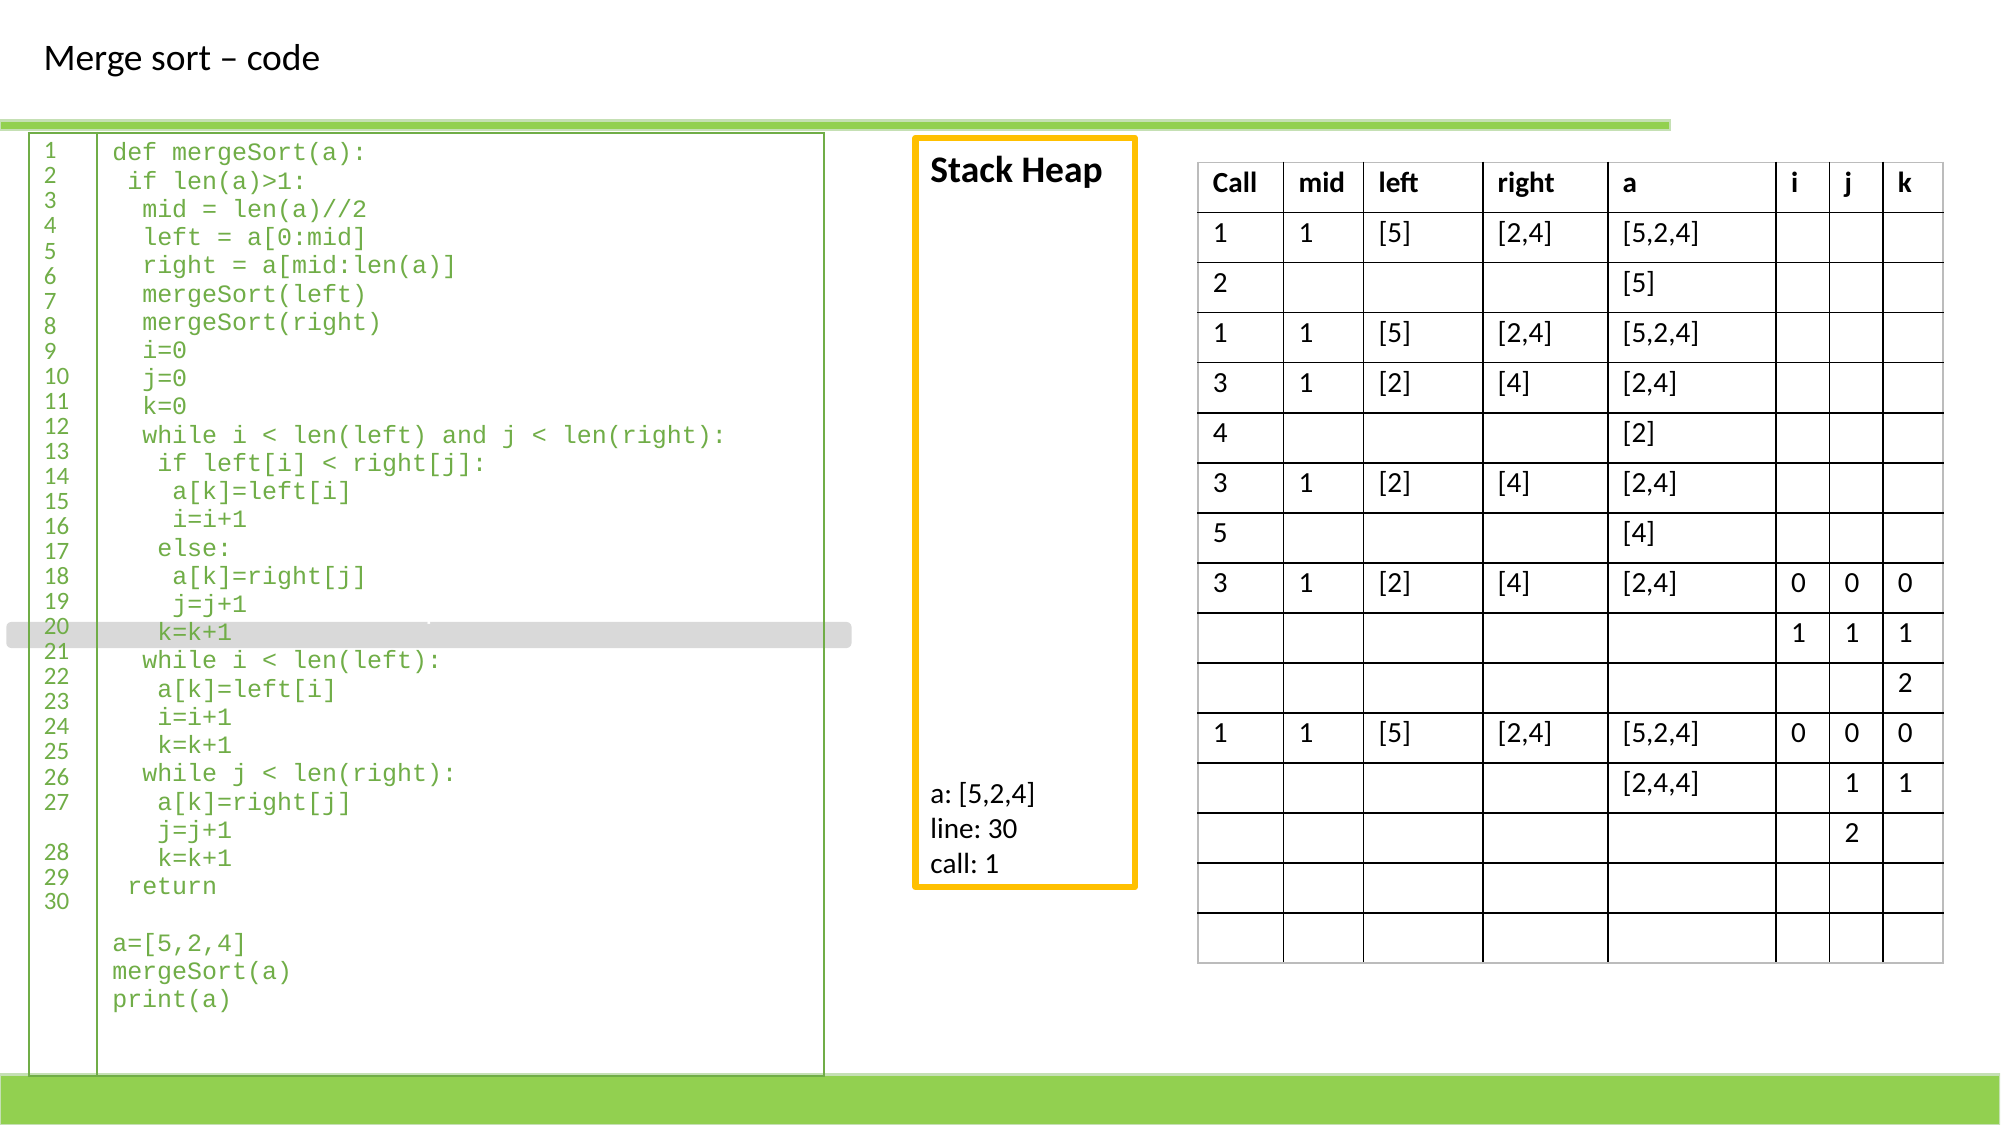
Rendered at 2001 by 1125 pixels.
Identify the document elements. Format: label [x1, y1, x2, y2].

table_cell [1609, 414, 1775, 462]
table_cell [1609, 714, 1775, 762]
table_cell [1884, 263, 1942, 312]
table_cell [1284, 764, 1363, 812]
table_cell [1777, 564, 1829, 612]
table_cell [1199, 864, 1283, 912]
table_cell [1484, 514, 1607, 562]
table_cell [1609, 213, 1775, 262]
table_cell [1609, 914, 1775, 962]
table_cell [1609, 263, 1775, 312]
table_cell [1199, 414, 1283, 462]
table_cell [1199, 564, 1283, 612]
table_cell [1777, 464, 1829, 512]
table_cell [1830, 213, 1882, 262]
table_cell [1777, 213, 1829, 262]
table_cell [1199, 464, 1283, 512]
table_cell [1484, 764, 1607, 812]
table_cell [1364, 864, 1482, 912]
table_cell [1364, 263, 1482, 312]
table_cell [1284, 514, 1363, 562]
table_cell [1884, 514, 1942, 562]
text_box [6, 621, 28, 649]
table_cell [1484, 263, 1607, 312]
table_header [1830, 163, 1882, 212]
table_cell [1830, 764, 1882, 812]
table_cell [1830, 313, 1882, 362]
table_cell [1284, 714, 1363, 762]
table_cell [1484, 614, 1607, 662]
table_cell [1777, 864, 1829, 912]
table_header [1199, 163, 1283, 212]
table_header [1777, 163, 1829, 212]
table_cell [1484, 213, 1607, 262]
table_cell [1609, 514, 1775, 562]
table_cell [1284, 914, 1363, 962]
table_cell [1830, 464, 1882, 512]
table_cell [1609, 363, 1775, 412]
table_cell [1364, 914, 1482, 962]
table_cell [1777, 313, 1829, 362]
table_cell [1199, 614, 1283, 662]
table_cell [1830, 414, 1882, 462]
table_cell [1777, 263, 1829, 312]
table_cell [1884, 313, 1942, 362]
table_cell [1484, 414, 1607, 462]
table_cell [1830, 914, 1882, 962]
table_cell [1884, 414, 1942, 462]
table_cell [1777, 814, 1829, 862]
table_cell [1884, 814, 1942, 862]
table_cell [1284, 814, 1363, 862]
table_cell [1884, 614, 1942, 662]
table_cell [1884, 464, 1942, 512]
table_cell [1484, 664, 1607, 712]
table_cell [1199, 664, 1283, 712]
table_cell [1284, 263, 1363, 312]
table_cell [1364, 213, 1482, 262]
table_cell [1830, 814, 1882, 862]
table_cell [1777, 414, 1829, 462]
table_cell [1364, 764, 1482, 812]
table_cell [1284, 363, 1363, 412]
table_cell [1284, 213, 1363, 262]
table_cell [1364, 313, 1482, 362]
table_cell [1884, 564, 1942, 612]
table_cell [1199, 313, 1283, 362]
table_cell [1484, 363, 1607, 412]
table_cell [1884, 363, 1942, 412]
table_cell [1284, 414, 1363, 462]
table_cell [1777, 614, 1829, 662]
table_cell [1484, 564, 1607, 612]
table_cell [1364, 614, 1482, 662]
table_cell [1199, 764, 1283, 812]
table_cell [1884, 664, 1942, 712]
text_box [825, 621, 852, 649]
table_header [1484, 163, 1607, 212]
text_box [915, 137, 1135, 888]
table_cell [1484, 914, 1607, 962]
table_cell [1830, 864, 1882, 912]
table_cell [1484, 313, 1607, 362]
table_cell [1884, 864, 1942, 912]
table_header [1284, 163, 1363, 212]
table_cell [1284, 864, 1363, 912]
table_cell [1284, 464, 1363, 512]
table_cell [1199, 814, 1283, 862]
table_cell [1364, 664, 1482, 712]
table_cell [1777, 714, 1829, 762]
table_cell [1884, 213, 1942, 262]
table_cell [1199, 714, 1283, 762]
table_cell [1199, 213, 1283, 262]
table_cell [1609, 864, 1775, 912]
table_header [1609, 163, 1775, 212]
table_cell [1777, 664, 1829, 712]
table_cell [1830, 263, 1882, 312]
table_header [1364, 163, 1482, 212]
table_cell [1884, 914, 1942, 962]
table_cell [1364, 564, 1482, 612]
text_box [28, 25, 1072, 86]
table_cell [1284, 313, 1363, 362]
table_cell [1609, 464, 1775, 512]
table_cell [1199, 363, 1283, 412]
table_cell [1284, 664, 1363, 712]
table_cell [1830, 664, 1882, 712]
table_cell [1830, 514, 1882, 562]
table_cell [1364, 514, 1482, 562]
table_cell [1609, 313, 1775, 362]
table_header [30, 134, 96, 1075]
table_cell [1484, 814, 1607, 862]
table_cell [1364, 814, 1482, 862]
table_cell [1609, 564, 1775, 612]
table_cell [1199, 263, 1283, 312]
table_cell [1777, 914, 1829, 962]
table_cell [1830, 614, 1882, 662]
table_cell [1609, 764, 1775, 812]
table_cell [1830, 363, 1882, 412]
table_cell [1284, 614, 1363, 662]
table_cell [1777, 514, 1829, 562]
table_cell [1884, 714, 1942, 762]
table_cell [1884, 764, 1942, 812]
table_cell [1364, 464, 1482, 512]
table_cell [1364, 414, 1482, 462]
table_cell [1364, 363, 1482, 412]
table_cell [1609, 614, 1775, 662]
table_cell [1609, 664, 1775, 712]
table_cell [1609, 814, 1775, 862]
table_cell [1484, 864, 1607, 912]
table_cell [1830, 714, 1882, 762]
table_cell [1364, 714, 1482, 762]
table_cell [1199, 914, 1283, 962]
table_cell [1199, 514, 1283, 562]
table_cell [1484, 464, 1607, 512]
table_cell [1284, 564, 1363, 612]
table_cell [1484, 714, 1607, 762]
table_header [1884, 163, 1942, 212]
table_cell [1777, 363, 1829, 412]
table_cell [1830, 564, 1882, 612]
table_header [98, 134, 823, 1075]
table_cell [1777, 764, 1829, 812]
